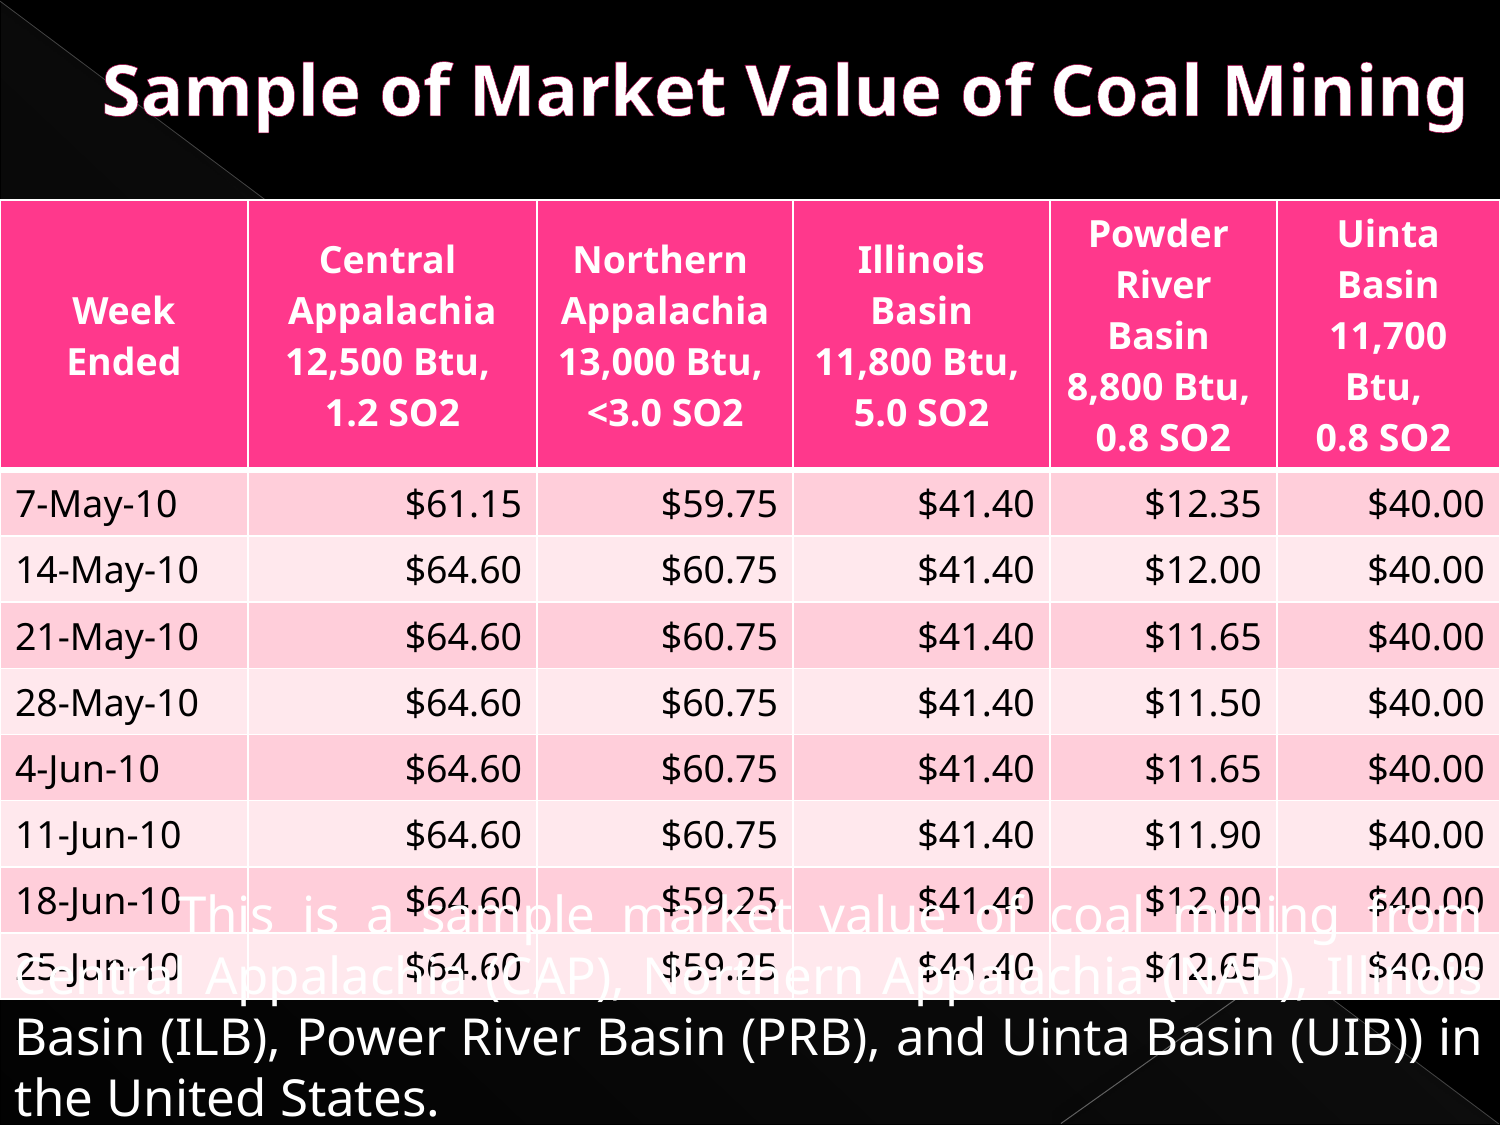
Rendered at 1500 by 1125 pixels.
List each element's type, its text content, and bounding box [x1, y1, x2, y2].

table_cell $11.90 [1051, 801, 1276, 866]
table_cell $61.15 [249, 473, 536, 535]
table_cell 28-May-10 [1, 669, 247, 734]
table_cell $41.40 [794, 868, 1049, 874]
table_cell $40.00 [1278, 537, 1499, 601]
table_cell $60.75 [538, 603, 792, 668]
table_cell $40.00 [1278, 735, 1499, 800]
table_header Illinois Basin 11,800 Btu, 5.0 SO2 [794, 201, 1049, 467]
table_cell $64.60 [249, 801, 536, 866]
table_cell $11.65 [1051, 603, 1276, 668]
table_cell $41.40 [794, 669, 1049, 734]
table_header Powder River Basin 8,800 Btu, 0.8 SO2 [1051, 201, 1276, 467]
table_cell 21-May-10 [1, 603, 247, 668]
table_cell $12.35 [1051, 473, 1276, 535]
table_cell $64.60 [249, 868, 536, 874]
table_cell $41.40 [794, 603, 1049, 668]
table_cell $12.00 [1051, 868, 1276, 874]
table_cell $11.50 [1051, 669, 1276, 734]
table_cell $59.25 [538, 868, 792, 874]
table_cell $41.40 [794, 537, 1049, 601]
table_cell $60.75 [538, 801, 792, 866]
table_cell $40.00 [1278, 868, 1499, 874]
table_cell $40.00 [1278, 669, 1499, 734]
table_cell $40.00 [1278, 473, 1499, 535]
table_cell 14-May-10 [1, 537, 247, 601]
table_cell $60.75 [538, 735, 792, 800]
table_cell $11.65 [1051, 735, 1276, 800]
title Sample of Market Value of Coal Mining [0, 0, 1500, 175]
table_cell $64.60 [249, 603, 536, 668]
table_cell 4-Jun-10 [1, 735, 247, 800]
table_cell $41.40 [794, 801, 1049, 866]
table_cell $41.40 [794, 473, 1049, 535]
table_cell 7-May-10 [1, 473, 247, 535]
text_box This is a sample market value of coal mining from Central Appalachia (CAP), Northern Appalachia (NAP), Illinois Basin (ILB), Power River Basin (PRB), and Uinta Basin (UIB)) in the United States. [0, 874, 1500, 1125]
table_cell 11-Jun-10 [1, 801, 247, 866]
table_cell $64.60 [249, 735, 536, 800]
table_cell 18-Jun-10 [1, 868, 247, 874]
table_cell $41.40 [794, 735, 1049, 800]
table_cell $60.75 [538, 537, 792, 601]
table_header Week Ended [1, 201, 247, 467]
table_cell $64.60 [249, 669, 536, 734]
table_cell $40.00 [1278, 603, 1499, 668]
table_header Central Appalachia 12,500 Btu, 1.2 SO2 [249, 201, 536, 467]
table_cell $12.00 [1051, 537, 1276, 601]
table_cell $40.00 [1278, 801, 1499, 866]
table_header Uinta Basin 11,700 Btu, 0.8 SO2 [1278, 201, 1499, 467]
table_header Northern Appalachia 13,000 Btu, <3.0 SO2 [538, 201, 792, 467]
table_cell $64.60 [249, 537, 536, 601]
table_cell $60.75 [538, 669, 792, 734]
table_cell $59.75 [538, 473, 792, 535]
